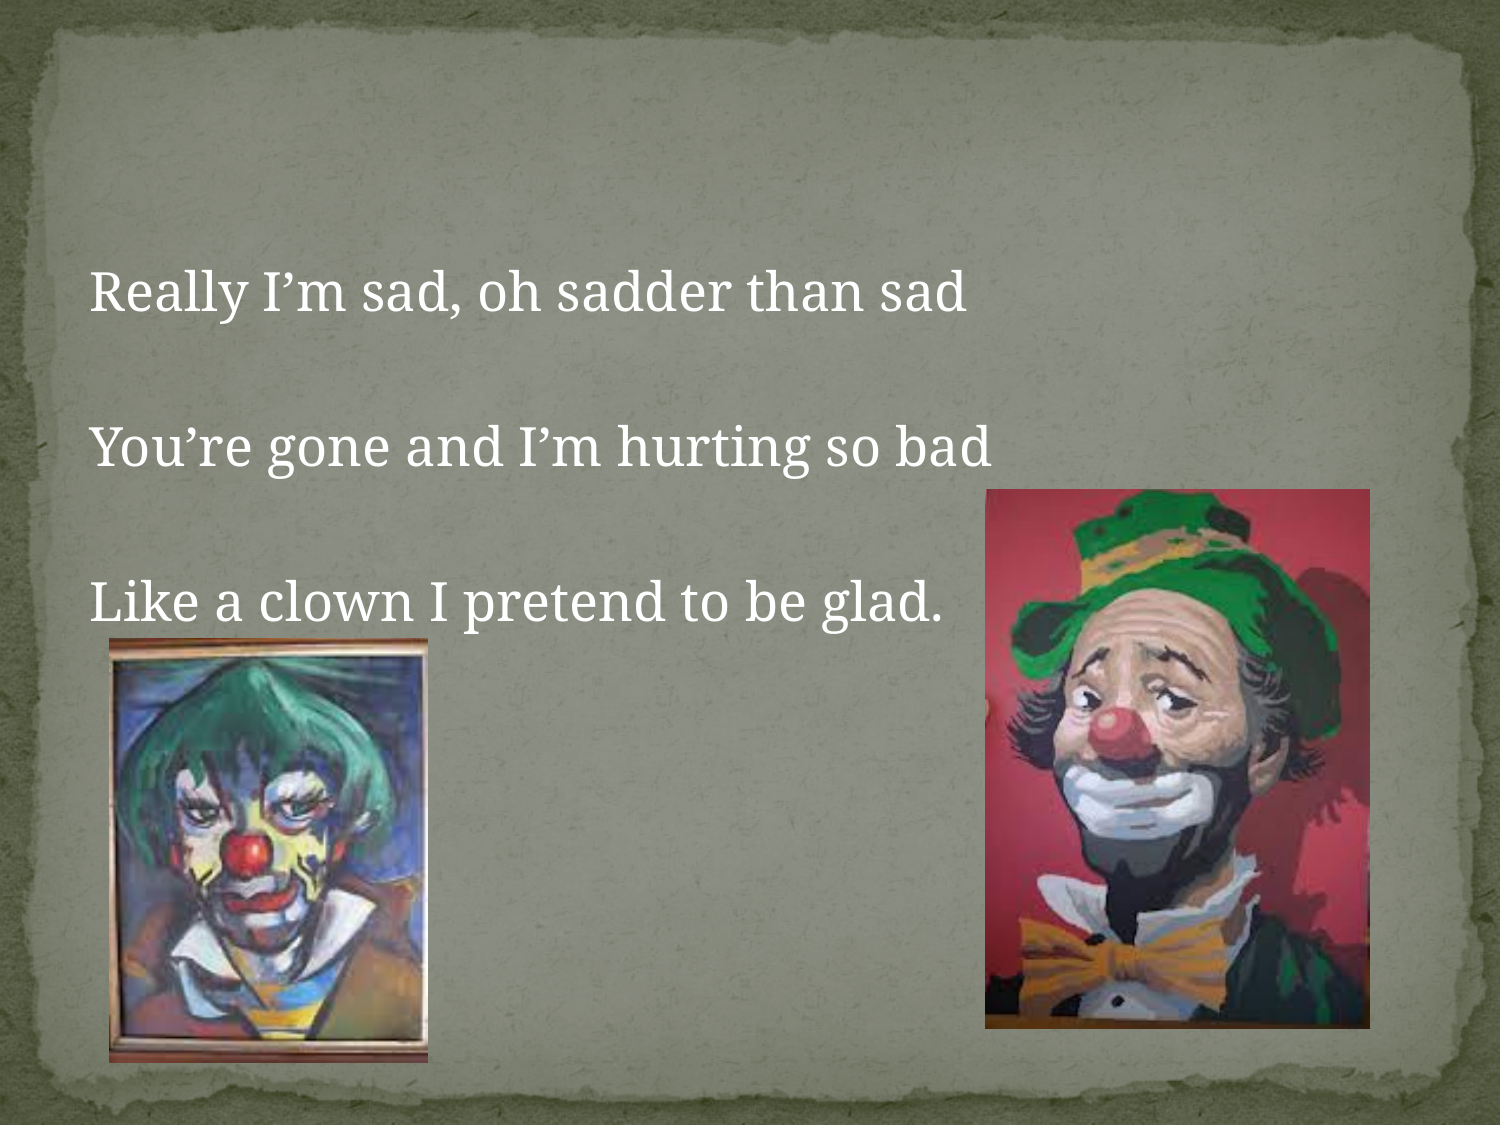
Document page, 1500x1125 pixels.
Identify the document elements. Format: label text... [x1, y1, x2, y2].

picture [985, 489, 1370, 1029]
list Really I’m sad, oh sadder than sad You’re gone and I’m hurting so bad Like a clown I pretend to be glad. [75, 249, 1425, 1000]
picture [109, 638, 428, 1063]
